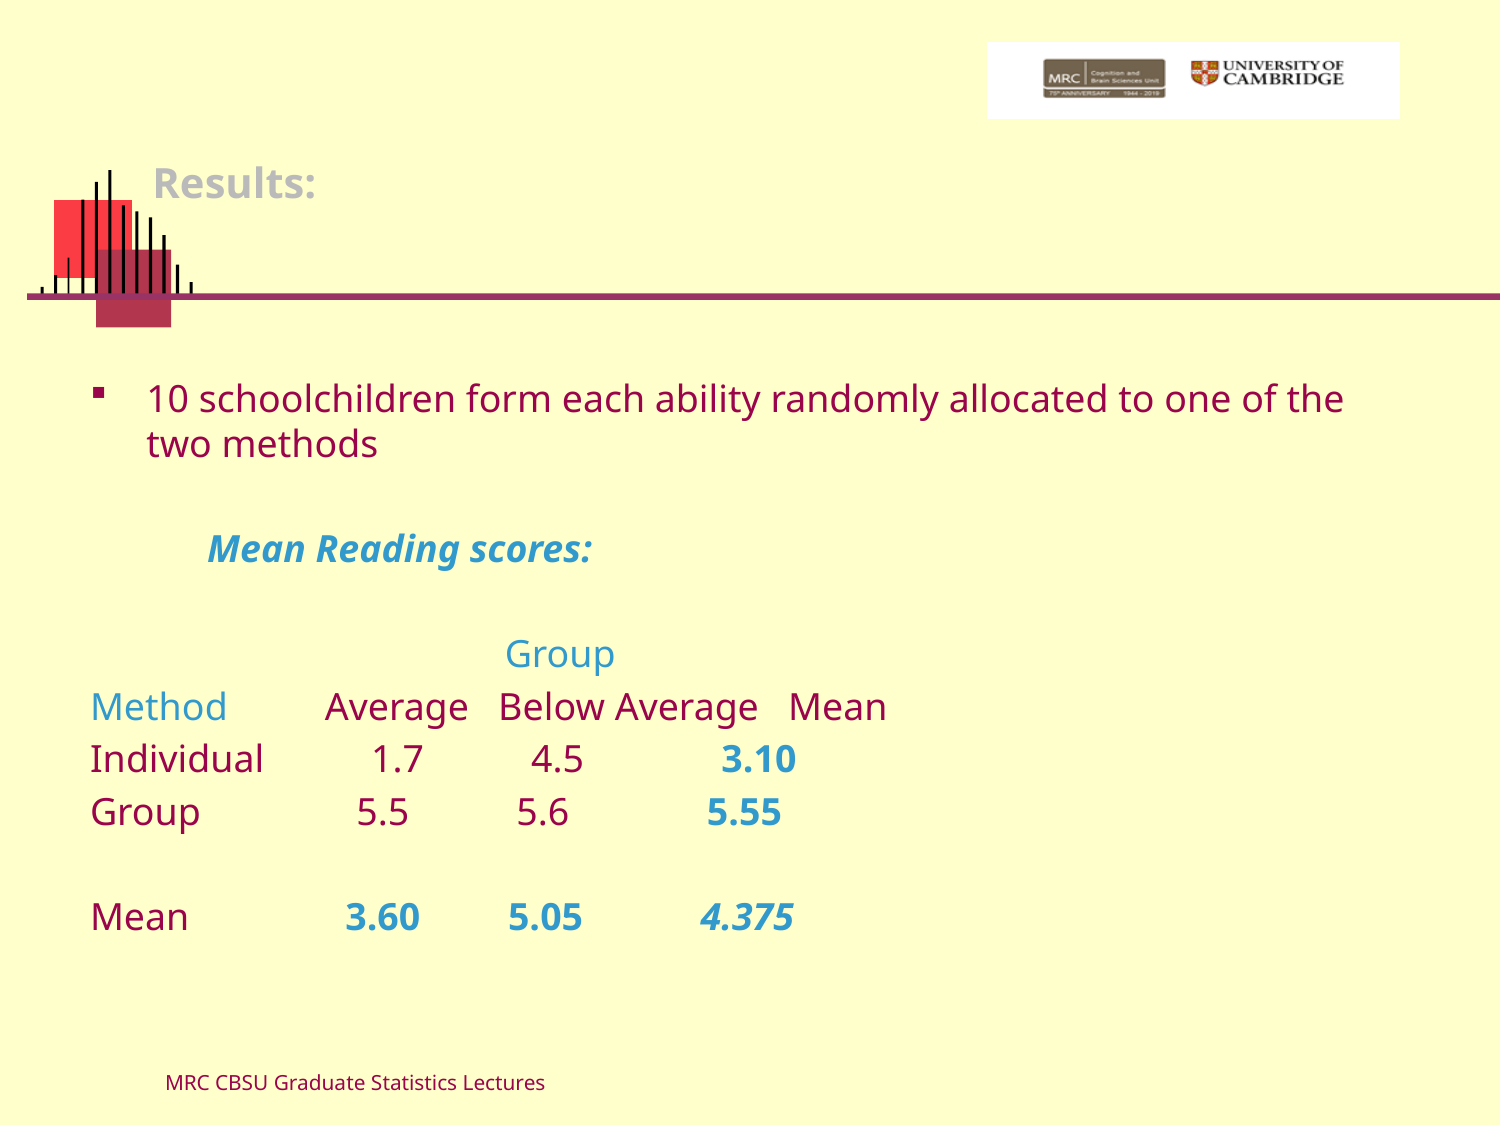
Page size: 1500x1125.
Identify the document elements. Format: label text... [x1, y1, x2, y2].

footer MRC CBSU Graduate Statistics Lectures [149, 1062, 988, 1101]
title Results: [137, 137, 988, 233]
list 10 schoolchildren form each ability randomly allocated to one of the two methods Mean Reading scores: Group Method Average Below Average Mean Individual 1.7 4.5 3.10 Group 5.5 5.6 5.55 Mean 3.60 5.05 4.375 [75, 262, 1425, 1038]
picture [987, 42, 1400, 119]
